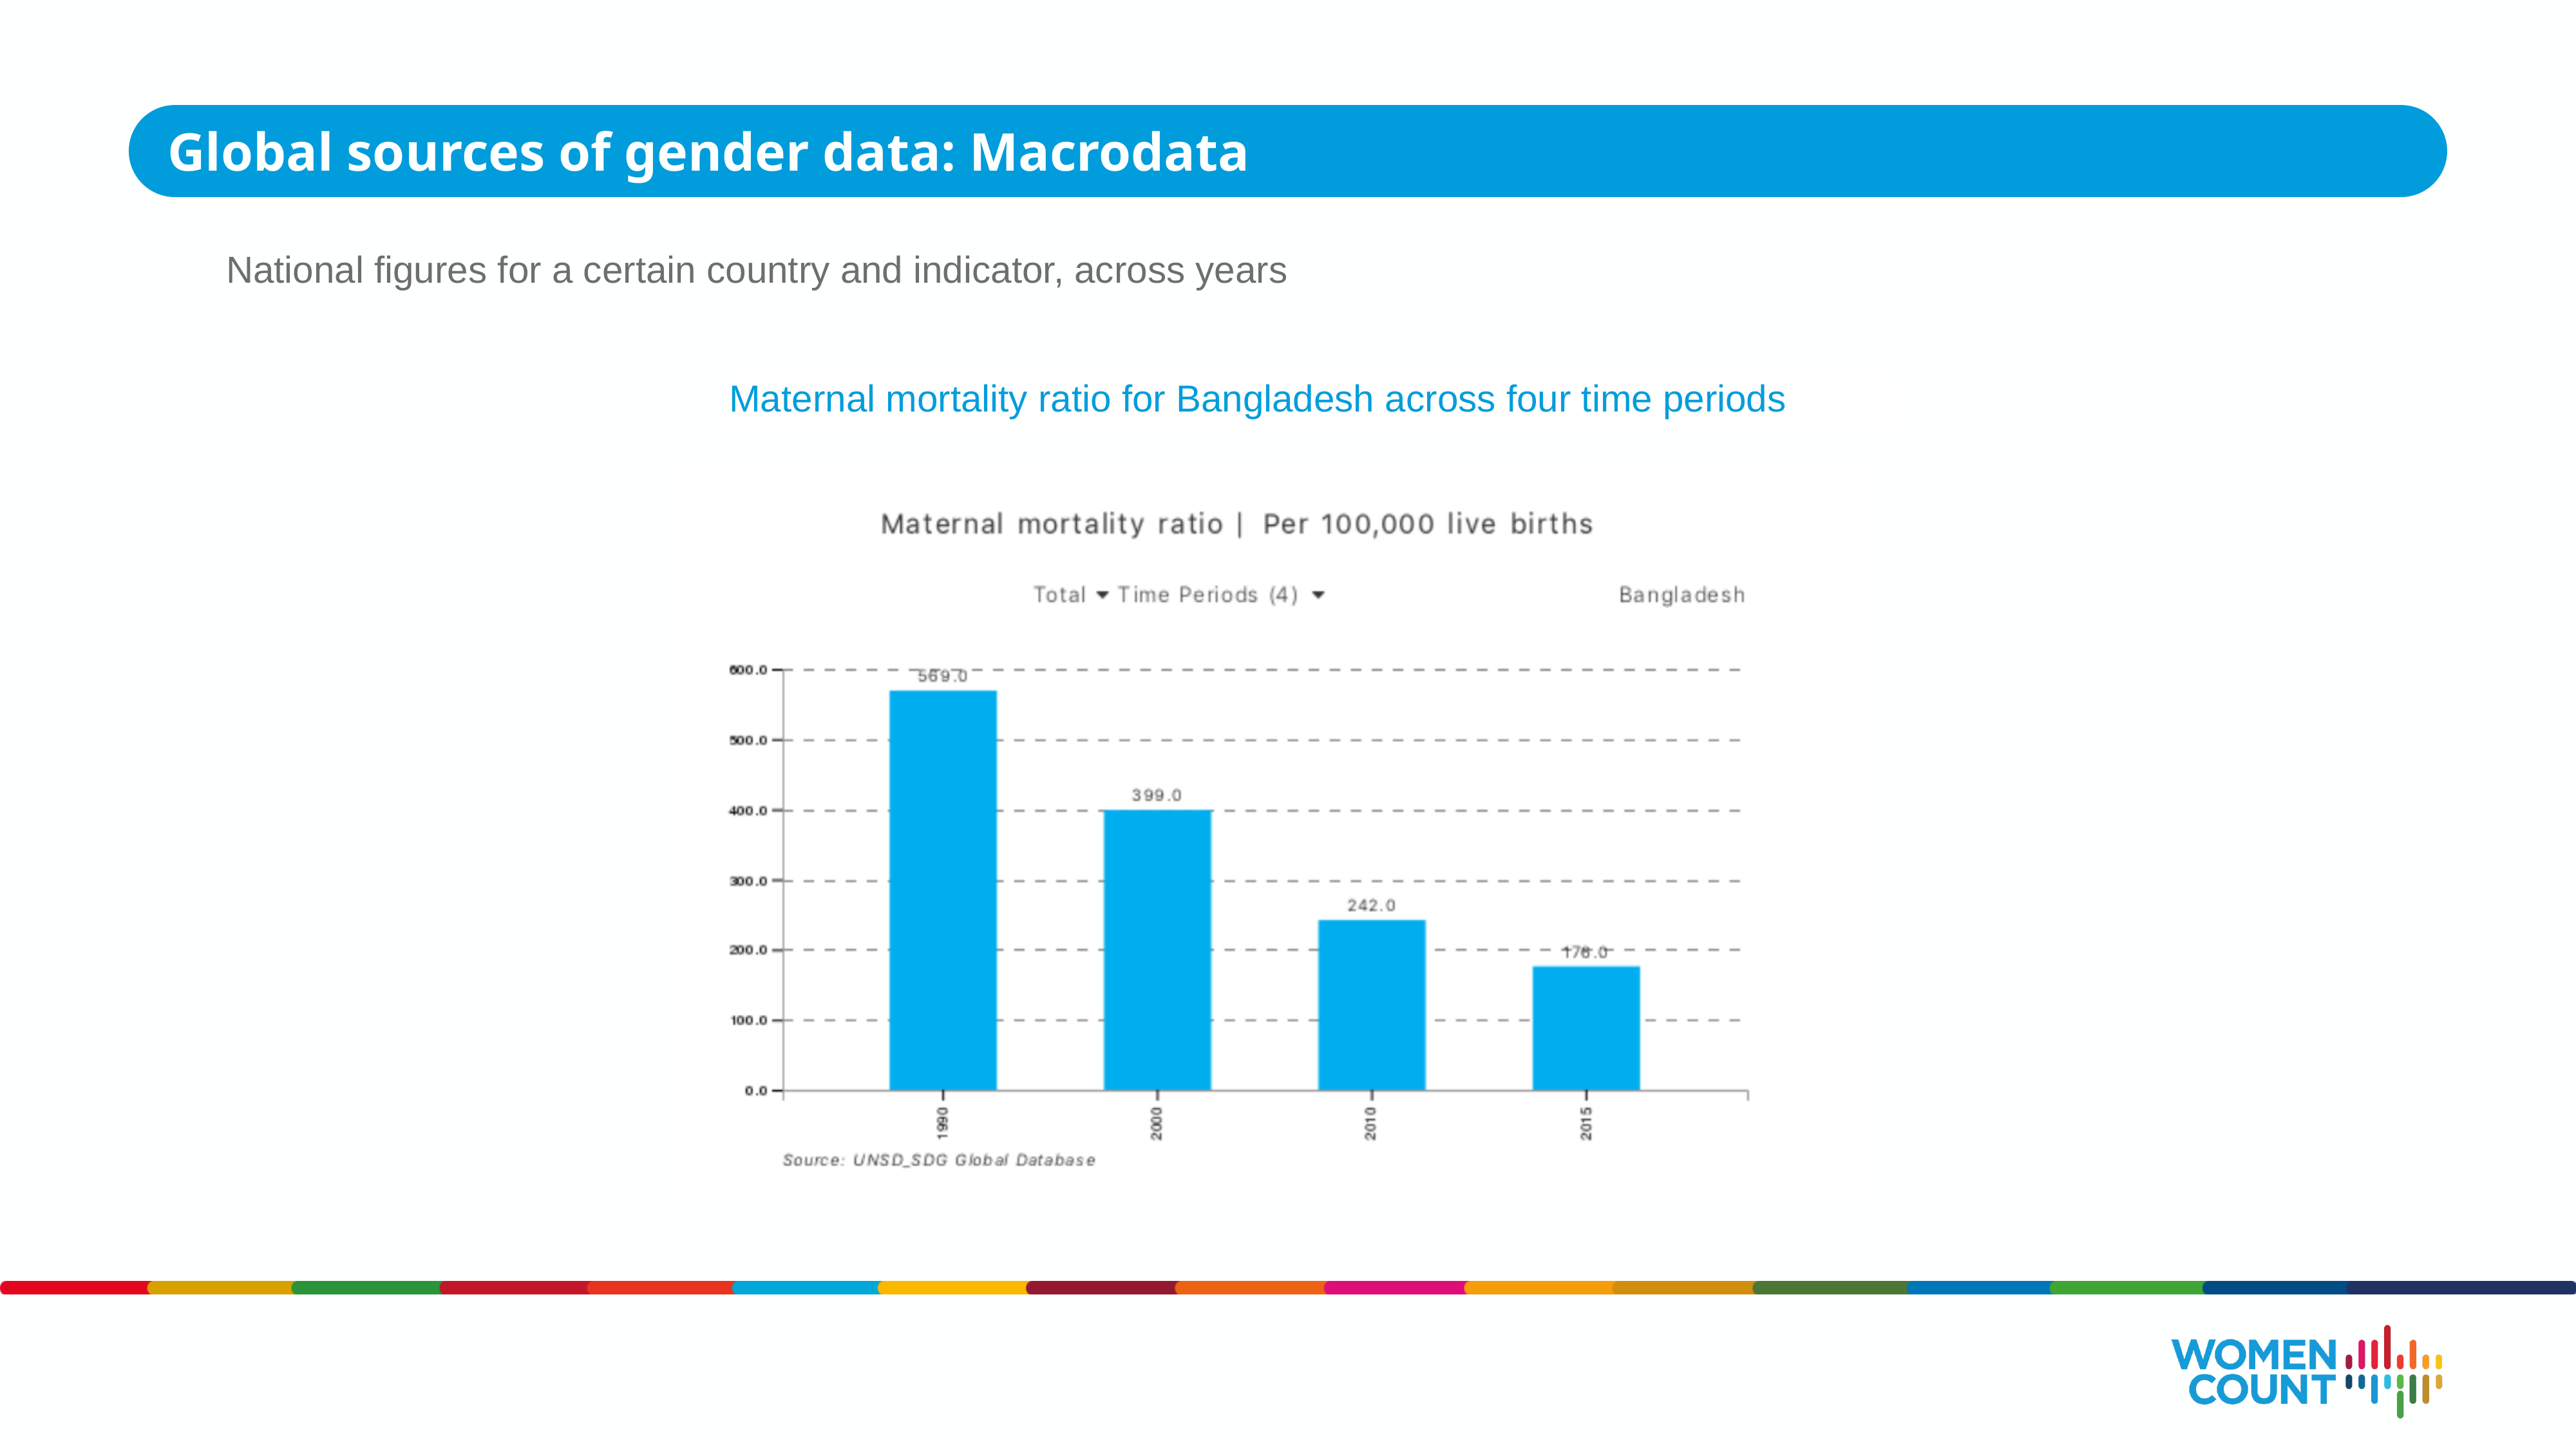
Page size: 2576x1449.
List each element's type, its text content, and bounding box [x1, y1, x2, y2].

list National figures for a certain country and indicator, across years [167, 245, 2411, 337]
list Global sources of gender data: Macrodata [167, 119, 2411, 245]
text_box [668, 374, 1896, 1204]
